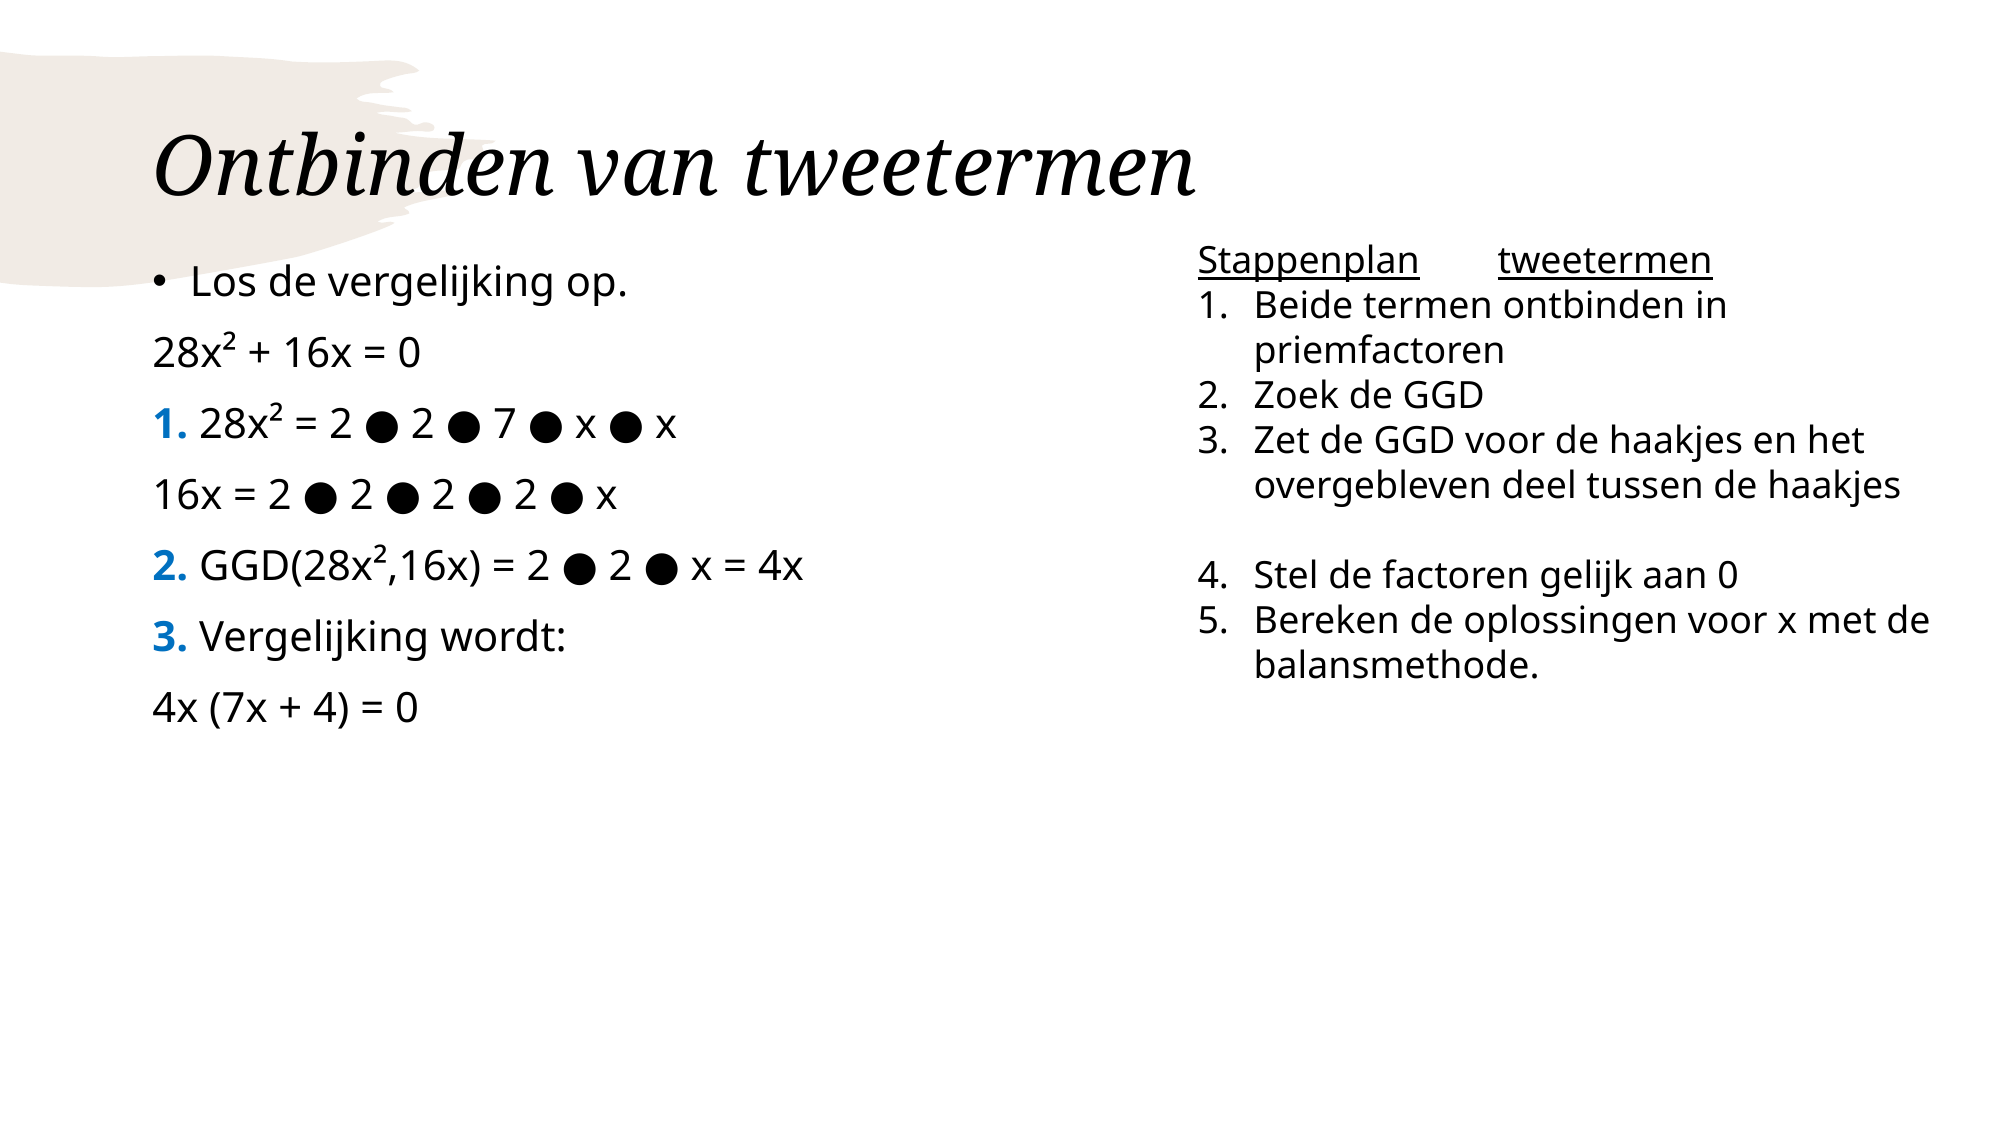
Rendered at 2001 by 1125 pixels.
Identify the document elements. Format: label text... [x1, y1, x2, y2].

text_box Stappenplan tweetermen Beide termen ontbinden in priemfactoren Zoek de GGD Zet de GGD voor de haakjes en het overgebleven deel tussen de haakjes Stel de factoren gelijk aan 0 Bereken de oplossingen voor x met de balansmethode. [1182, 228, 2000, 694]
title Ontbinden van tweetermen [137, 59, 1863, 278]
list Los de vergelijking op. 28x² + 16x = 0 1. 28x² = 2 ● 2 ● 7 ● x ● x 16x = 2 ● 2 ● 2 ● 2 ● x 2. GGD(28x²,16x) = 2 ● 2 ● x = 4x 3. Vergelijking wordt: 4x (7x + 4) = 0 [137, 247, 846, 1031]
